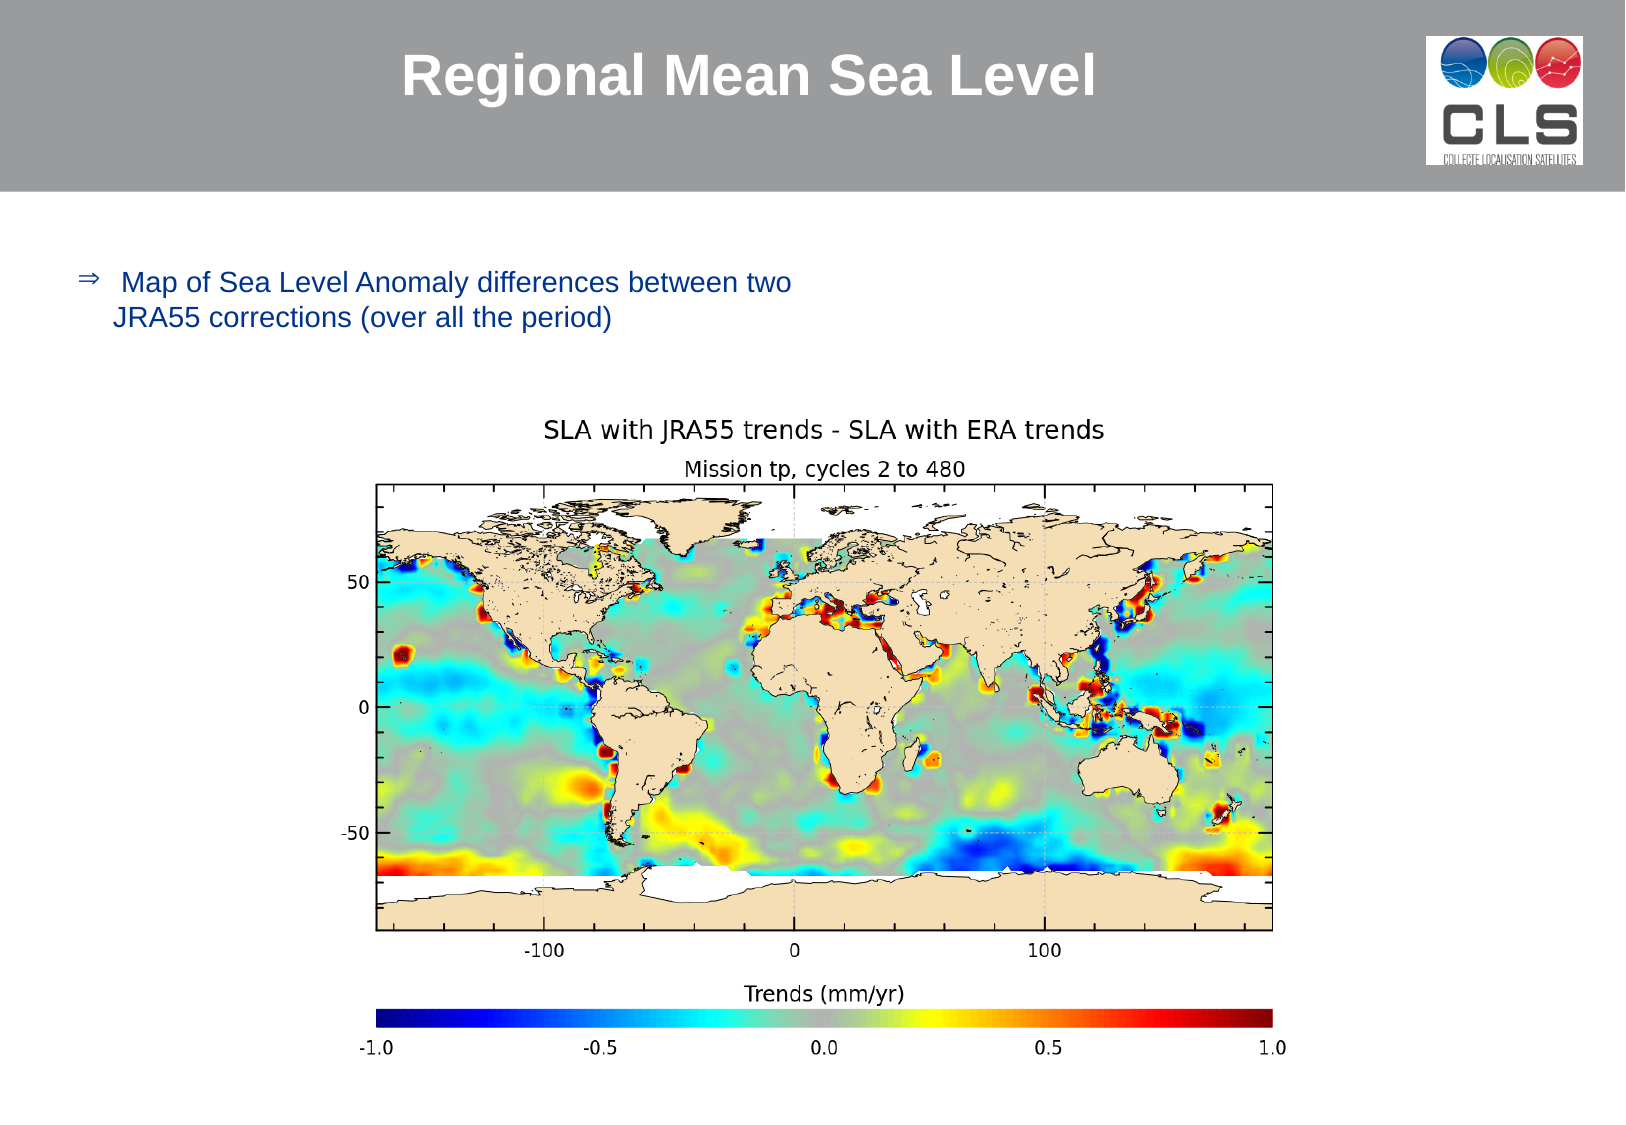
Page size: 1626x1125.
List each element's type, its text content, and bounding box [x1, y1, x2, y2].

text_box Regional Mean Sea Level [386, 40, 1162, 119]
picture [1426, 36, 1583, 165]
text_box Map of Sea Level Anomaly differences between two JRA55 corrections (over all the period) [62, 220, 841, 376]
picture [265, 387, 1325, 1092]
